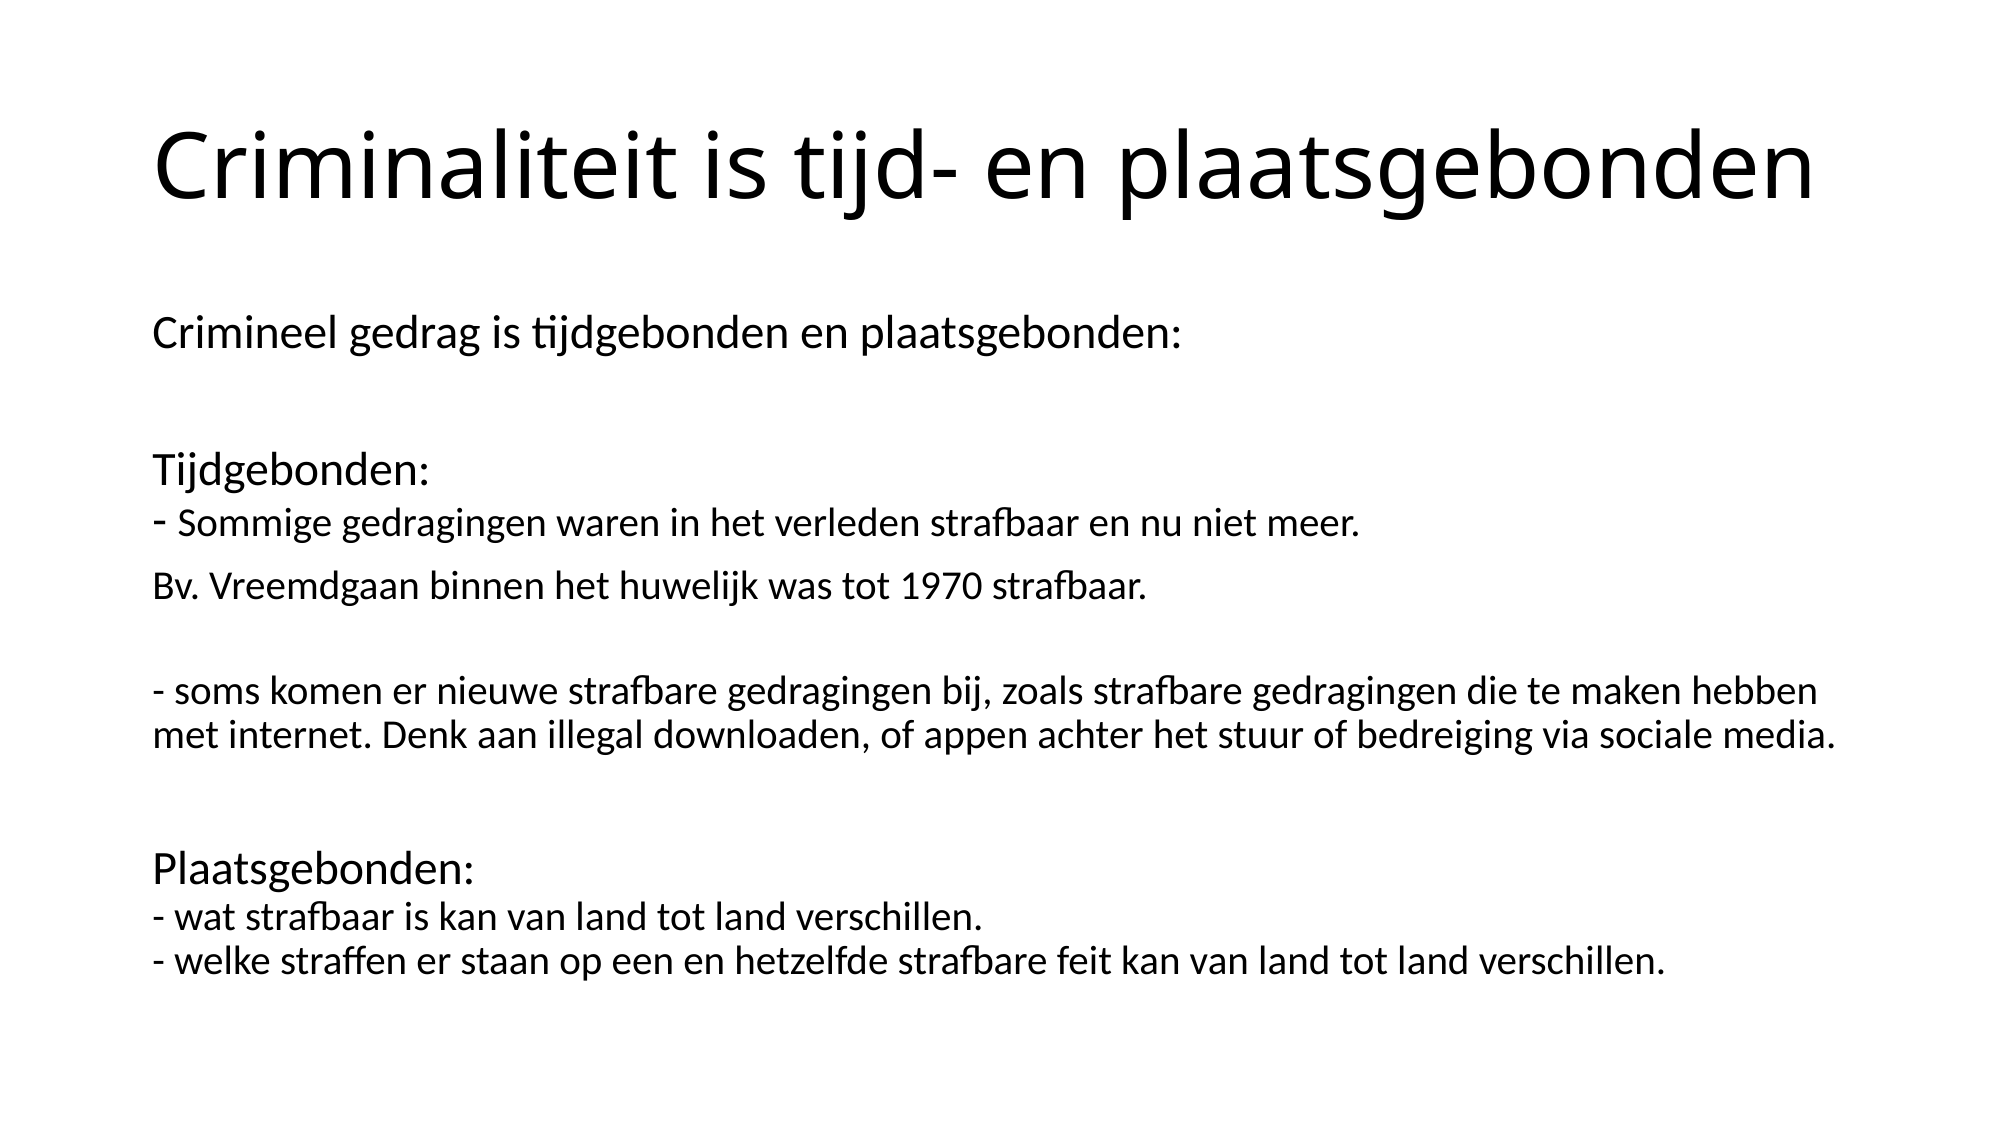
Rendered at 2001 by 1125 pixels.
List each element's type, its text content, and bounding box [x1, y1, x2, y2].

list Crimineel gedrag is tijdgebonden en plaatsgebonden: Tijdgebonden: - Sommige gedragingen waren in het verleden strafbaar en nu niet meer. Bv. Vreemdgaan binnen het huwelijk was tot 1970 strafbaar. - soms komen er nieuwe strafbare gedragingen bij, zoals strafbare gedragingen die te maken hebben met internet. Denk aan illegal downloaden, of appen achter het stuur of bedreiging via sociale media. Plaatsgebonden: - wat strafbaar is kan van land tot land verschillen. - welke straffen er staan op een en hetzelfde strafbare feit kan van land tot land verschillen. [137, 299, 1863, 1014]
title Criminaliteit is tijd- en plaatsgebonden [137, 59, 1863, 278]
